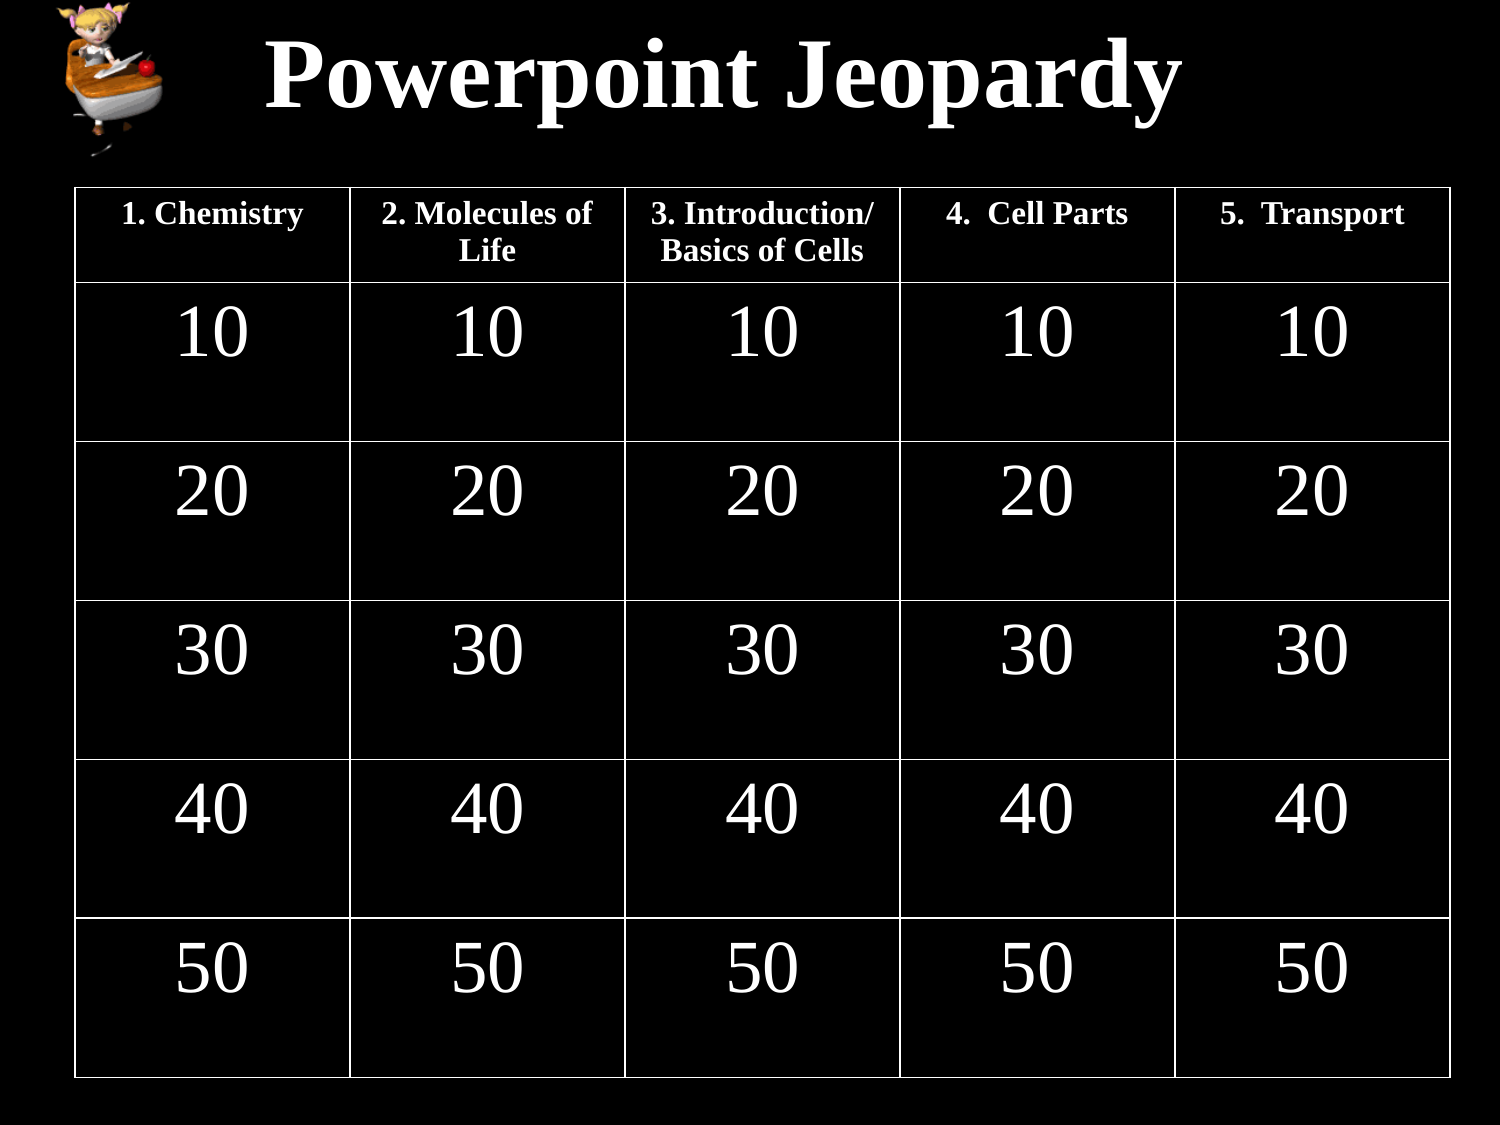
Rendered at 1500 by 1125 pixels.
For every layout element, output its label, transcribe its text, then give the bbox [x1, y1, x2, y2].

table_cell 10 [1176, 283, 1449, 441]
table_cell 30 [76, 601, 349, 759]
table_cell 10 [76, 283, 349, 441]
table_cell 30 [626, 601, 899, 759]
table_cell 50 [351, 919, 624, 1077]
table_cell 20 [626, 442, 899, 600]
table_cell 40 [1176, 760, 1449, 917]
table_cell 20 [901, 442, 1174, 600]
table_header 1. Chemistry [76, 188, 349, 282]
table_header 3. Introduction/ Basics of Cells [626, 188, 899, 282]
table_cell 40 [351, 760, 624, 917]
table_cell 50 [1176, 919, 1449, 1077]
table_cell 20 [1176, 442, 1449, 600]
table_header 2. Molecules of Life [351, 188, 624, 282]
table_cell 20 [351, 442, 624, 600]
text_box Powerpoint Jeopardy [249, 0, 1225, 135]
table_cell 10 [351, 283, 624, 441]
picture [49, 0, 207, 188]
table_cell 10 [901, 283, 1174, 441]
table_cell 20 [76, 442, 349, 600]
table_cell 30 [1176, 601, 1449, 759]
table_cell 30 [901, 601, 1174, 759]
table_cell 40 [76, 760, 349, 917]
table_cell 10 [626, 283, 899, 441]
table_cell 50 [76, 919, 349, 1077]
table_cell 50 [901, 919, 1174, 1077]
table_cell 50 [626, 919, 899, 1077]
table_header 4. Cell Parts [901, 188, 1174, 282]
table_cell 40 [626, 760, 899, 917]
table_cell 30 [351, 601, 624, 759]
table_header 5. Transport [1176, 188, 1449, 282]
table_cell 40 [901, 760, 1174, 917]
